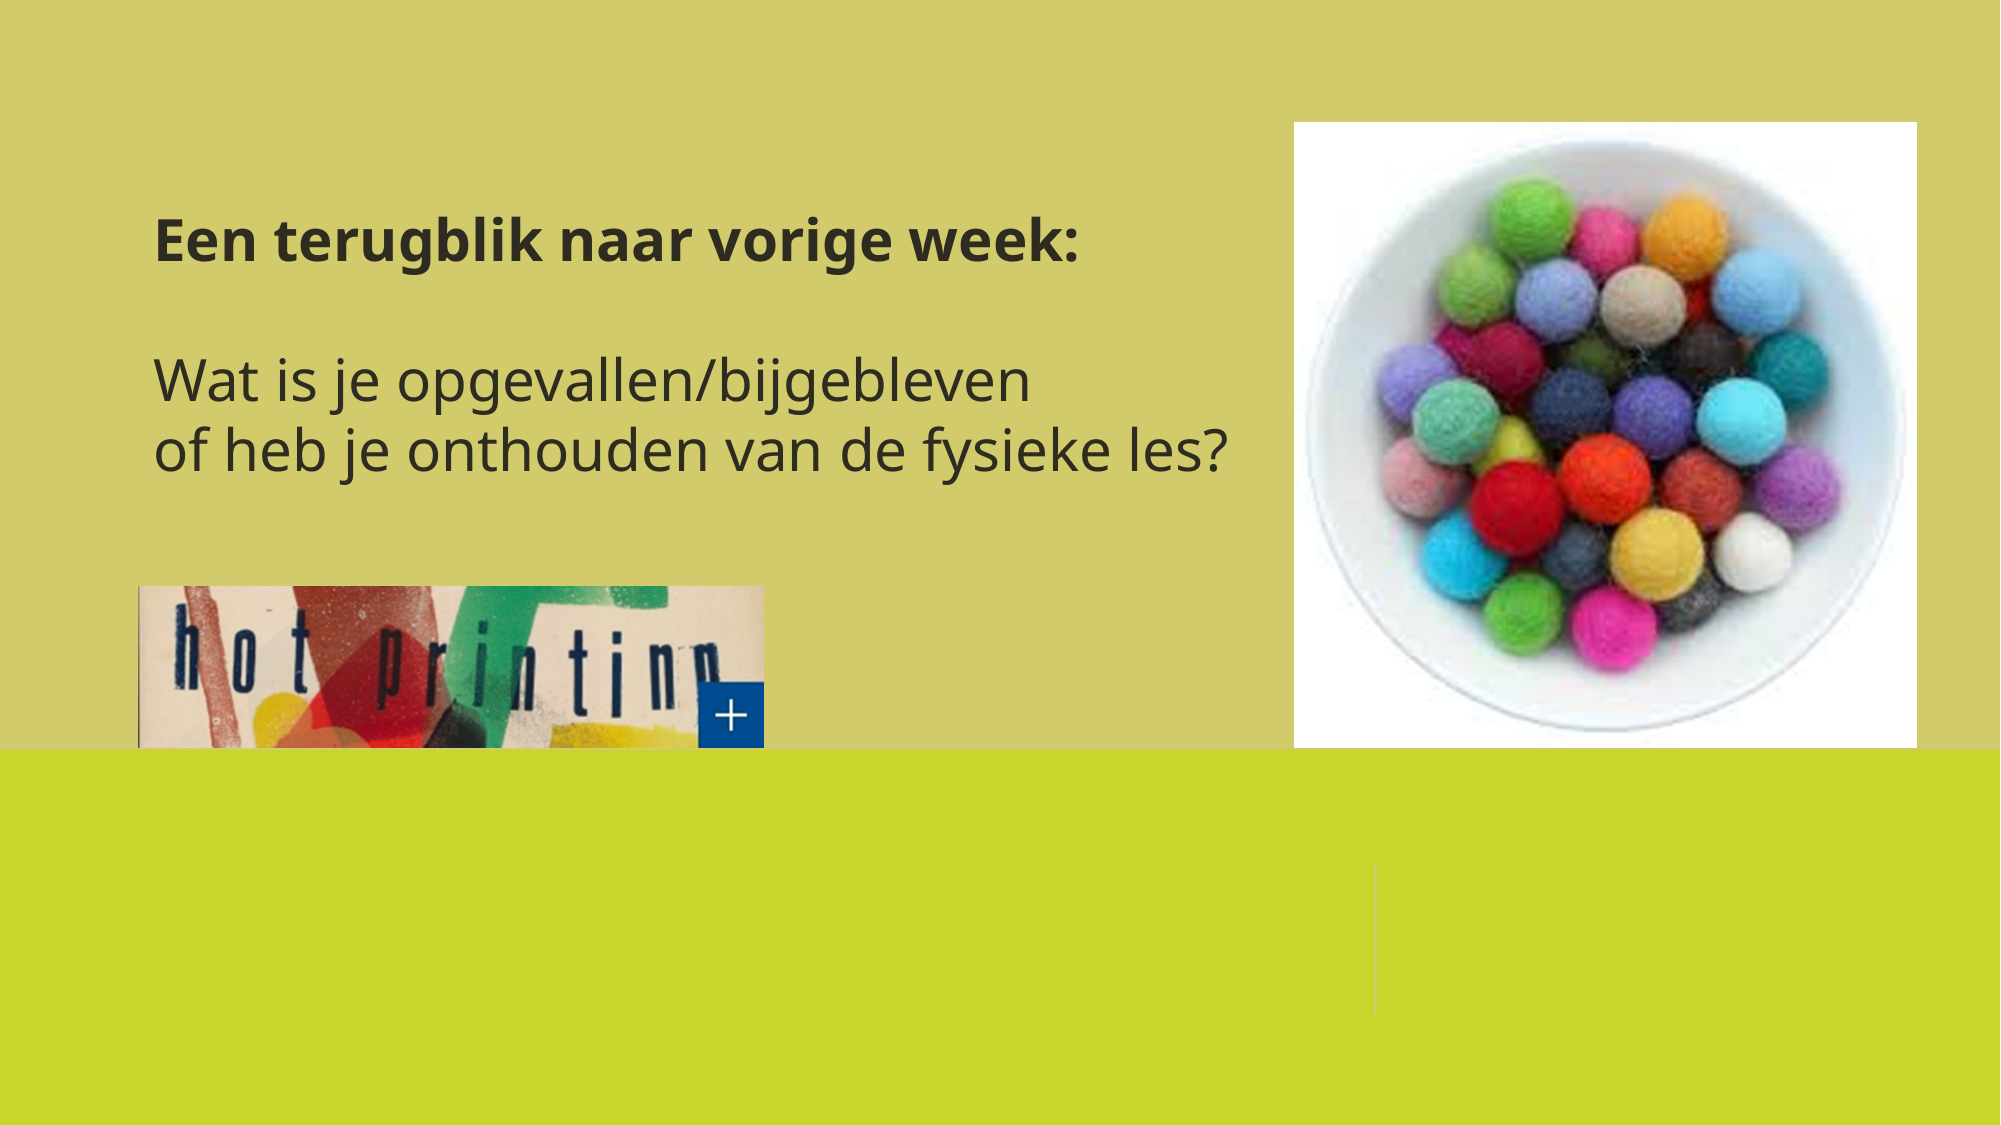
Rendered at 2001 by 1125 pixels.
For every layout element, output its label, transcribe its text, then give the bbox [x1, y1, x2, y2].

picture [1294, 122, 1918, 748]
text_box Een terugblik naar vorige week: Wat is je opgevallen/bijgebleven of heb je onthouden van de fysieke les? [138, 196, 1287, 561]
picture [137, 585, 764, 748]
title [0, 192, 1149, 1107]
